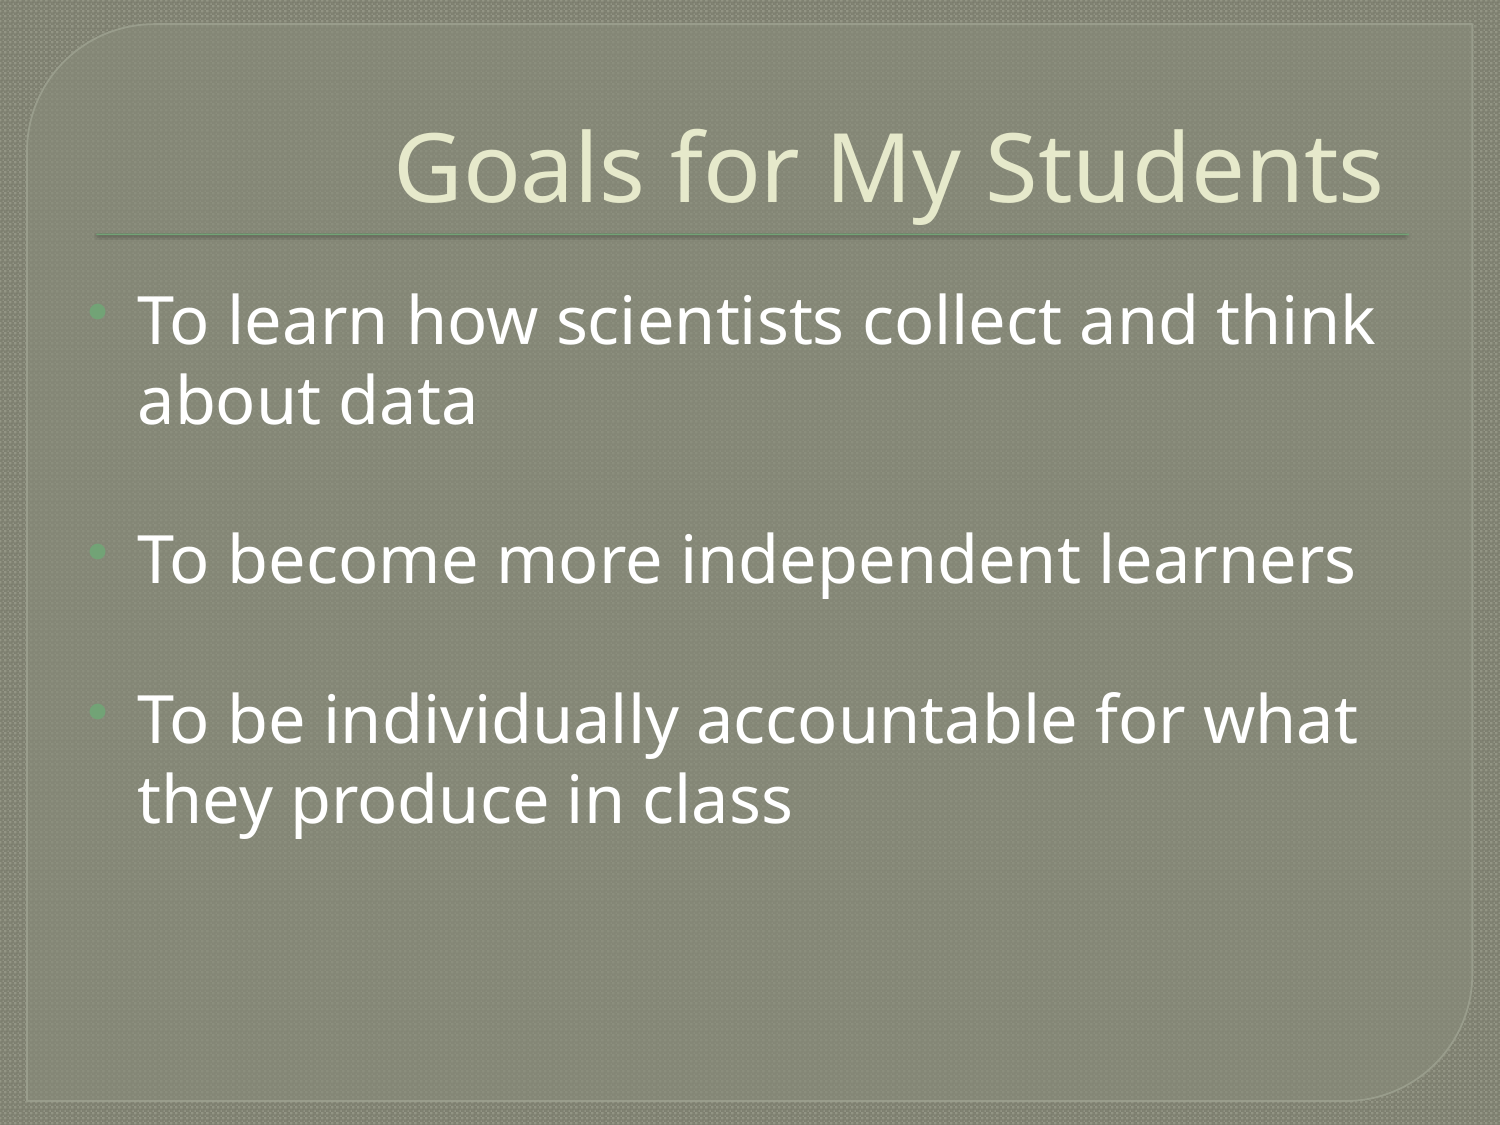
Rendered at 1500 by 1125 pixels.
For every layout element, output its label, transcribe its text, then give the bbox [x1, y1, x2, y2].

list To learn how scientists collect and think about data To become more independent learners To be individually accountable for what they produce in class [75, 270, 1425, 1013]
title Goals for My Students [75, 41, 1425, 230]
